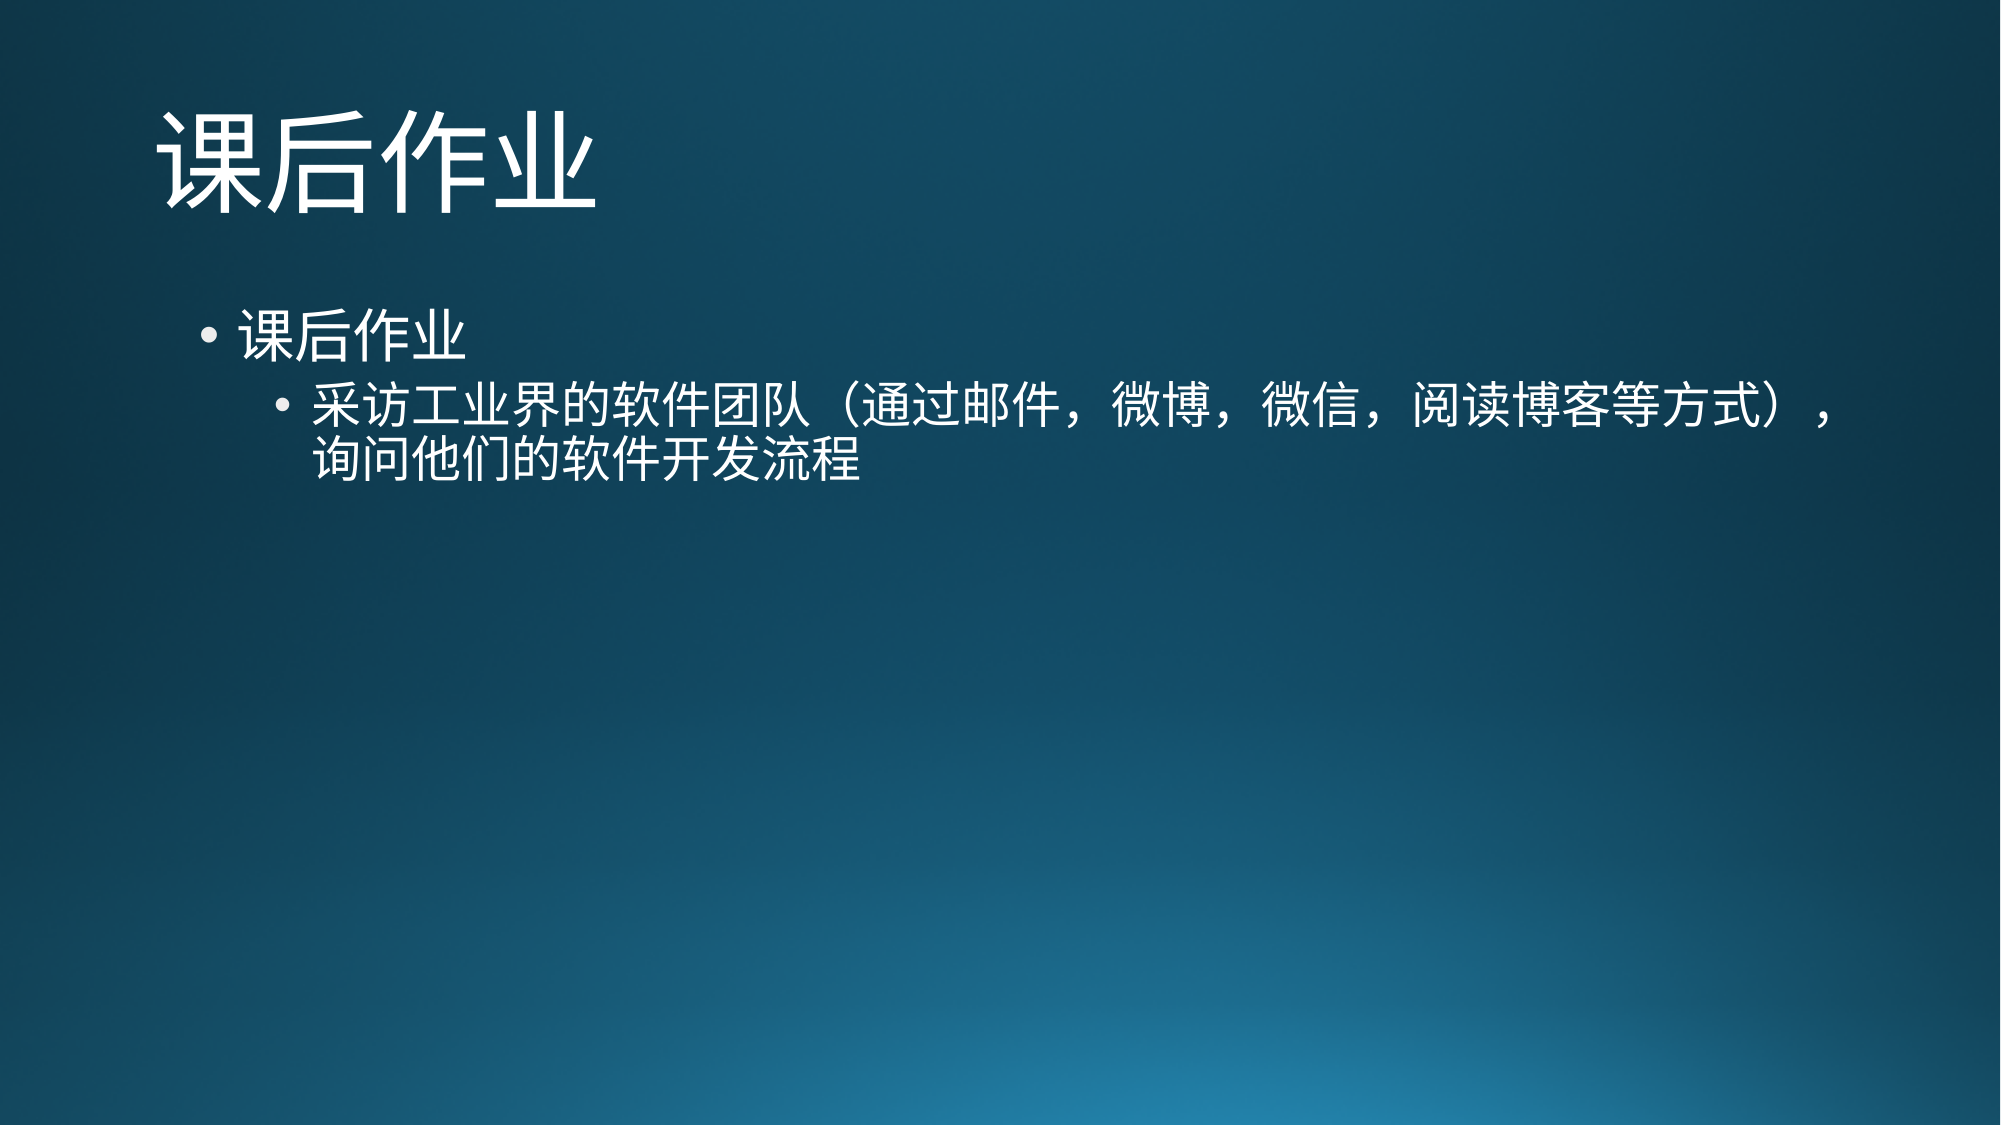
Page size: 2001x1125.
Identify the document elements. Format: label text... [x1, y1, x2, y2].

title 课后作业 [137, 59, 1863, 278]
list 课后作业 采访工业界的软件团队（通过邮件，微博，微信，阅读博客等方式），询问他们的软件开发流程 [183, 299, 1863, 1014]
picture [0, 0, 2001, 1125]
